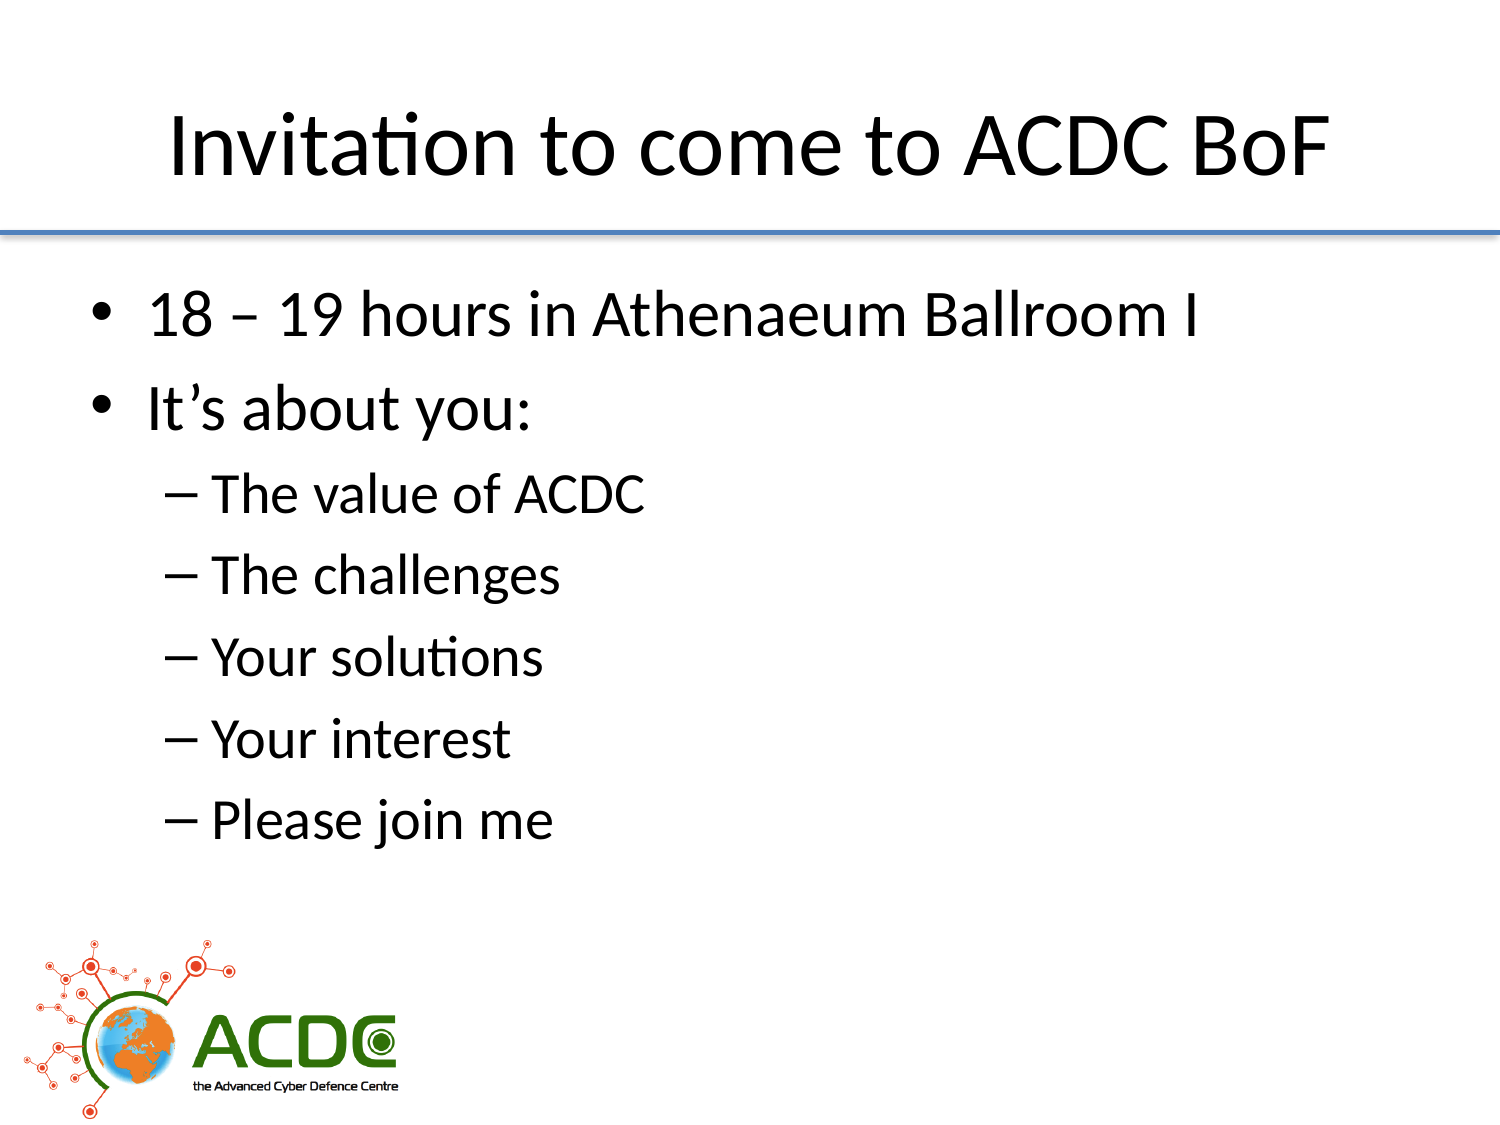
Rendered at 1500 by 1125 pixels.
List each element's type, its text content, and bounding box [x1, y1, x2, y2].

list 18 – 19 hours in Athenaeum Ballroom I It’s about you: The value of ACDC The challenges Your solutions Your interest Please join me [75, 262, 1425, 1005]
title Invitation to come to ACDC BoF [75, 45, 1425, 233]
picture [0, 934, 431, 1125]
